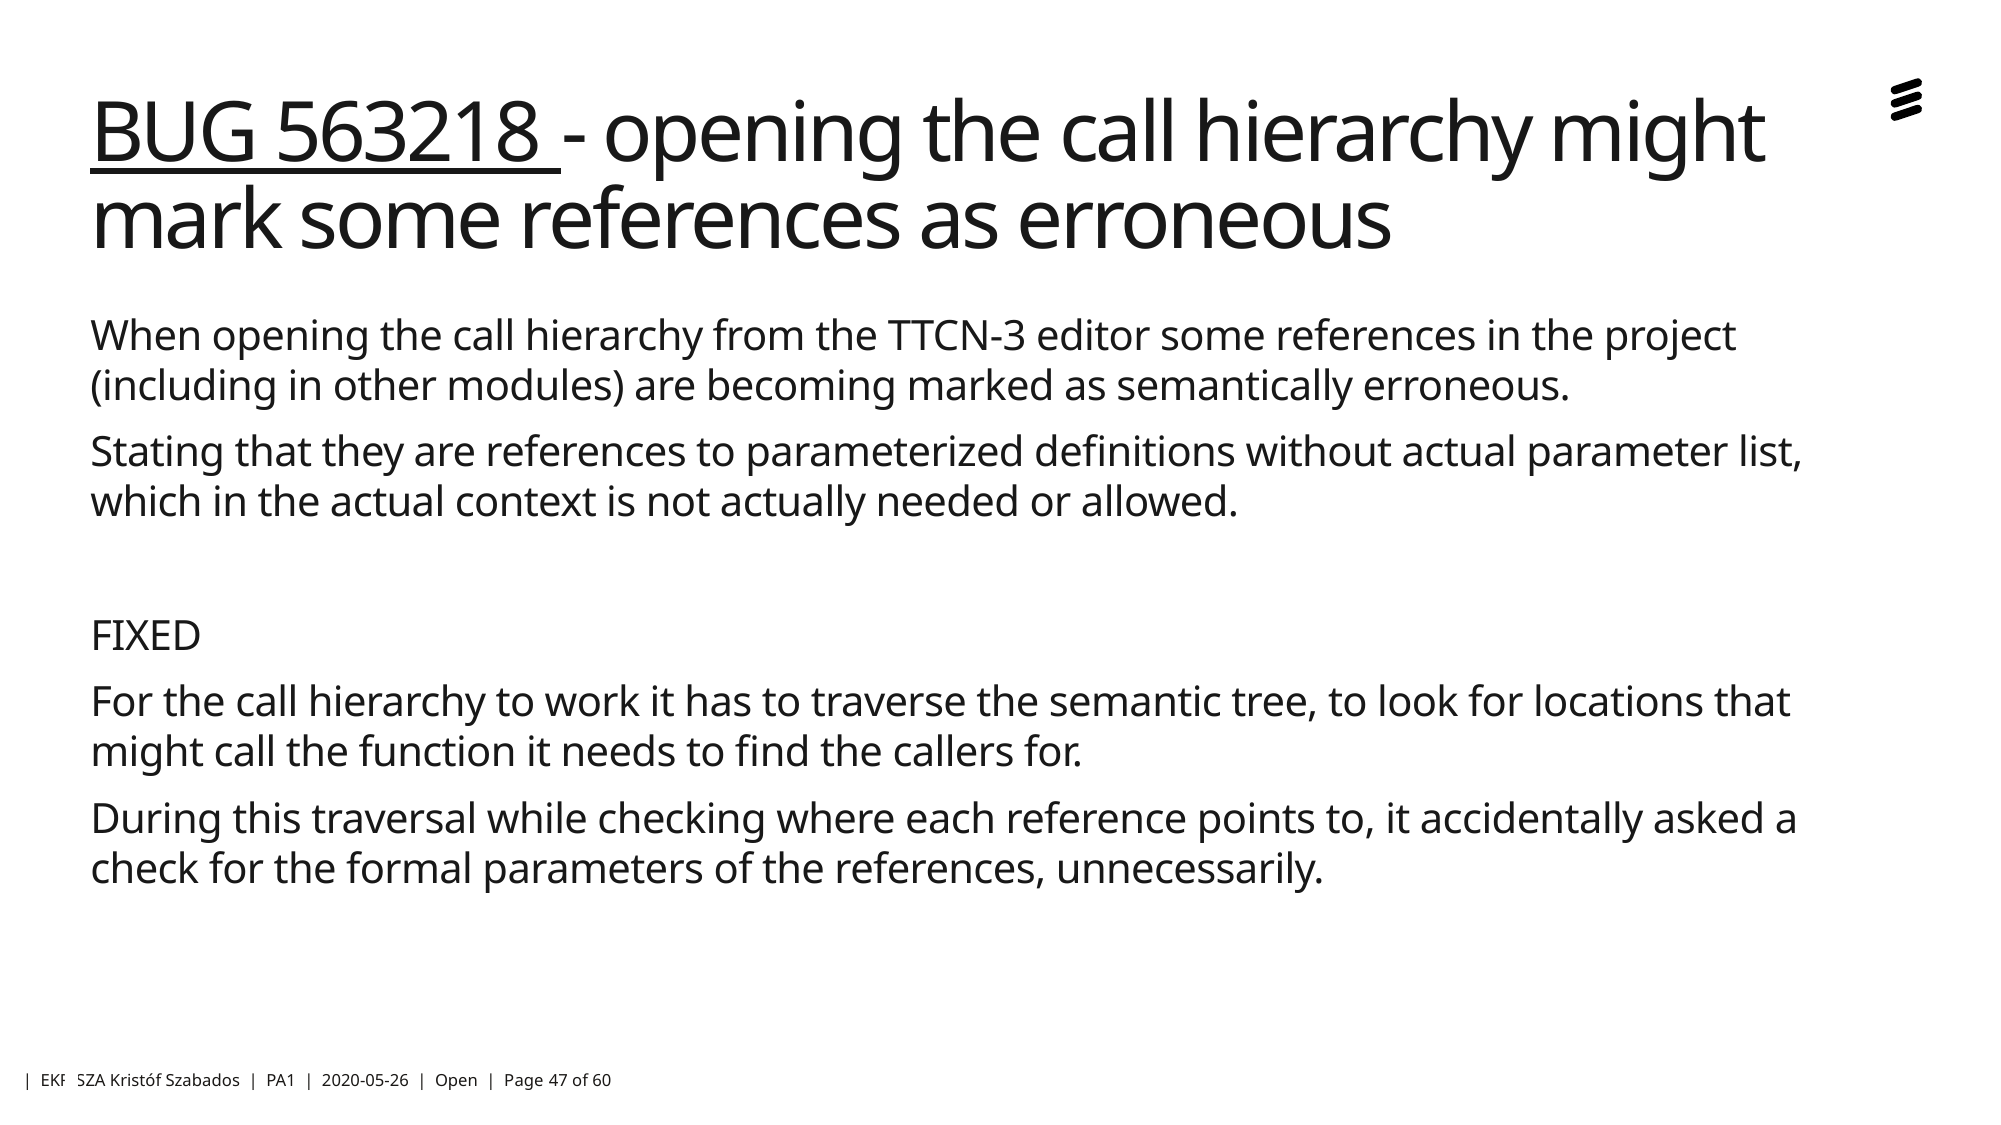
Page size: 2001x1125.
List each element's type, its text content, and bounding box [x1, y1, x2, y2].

title BUG 563218 - opening the call hierarchy might mark some references as erroneous [78, 77, 1805, 256]
list When opening the call hierarchy from the TTCN-3 editor some references in the project (including in other modules) are becoming marked as semantically erroneous. Stating that they are references to parameterized definitions without actual parameter list, which in the actual context is not actually needed or allowed. FIXED For the call hierarchy to work it has to traverse the semantic tree, to look for locations that might call the function it needs to find the callers for. During this traversal while checking where each reference points to, it accidentally asked a check for the formal parameters of the references, unnecessarily. [78, 302, 1922, 1024]
